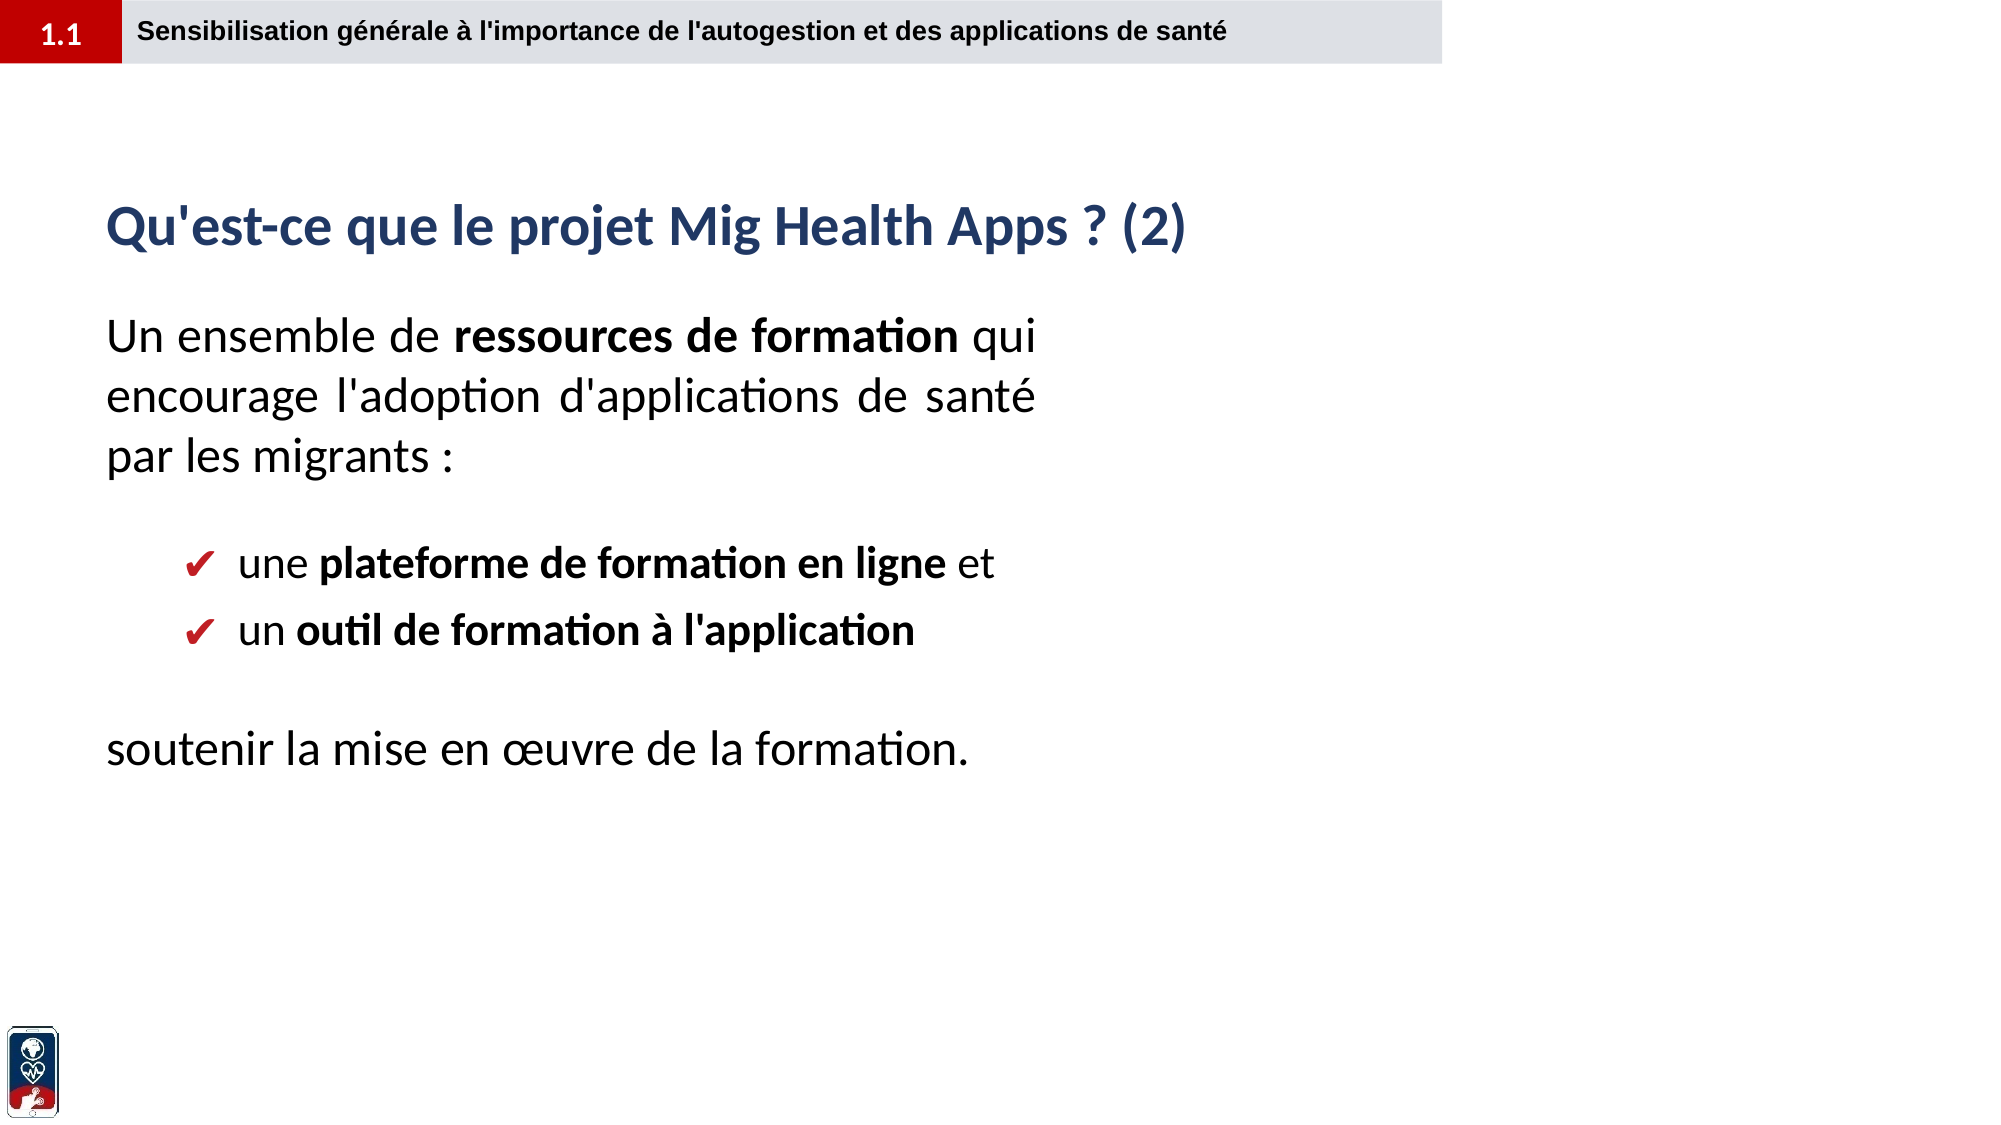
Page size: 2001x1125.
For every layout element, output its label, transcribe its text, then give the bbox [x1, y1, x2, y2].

title Qu'est-ce que le projet Mig Health Apps ? (2) [91, 177, 1906, 277]
text_box 1.1 [0, 0, 122, 64]
picture [7, 1026, 59, 1118]
list Un ensemble de ressources de formation qui encourage l'adoption d'applications de santé par les migrants : une plateforme de formation en ligne et un outil de formation à l'application soutenir la mise en œuvre de la formation. [91, 295, 1052, 864]
text_box Sensibilisation générale à l'importance de l'autogestion et des applications de santé [122, 0, 1443, 64]
